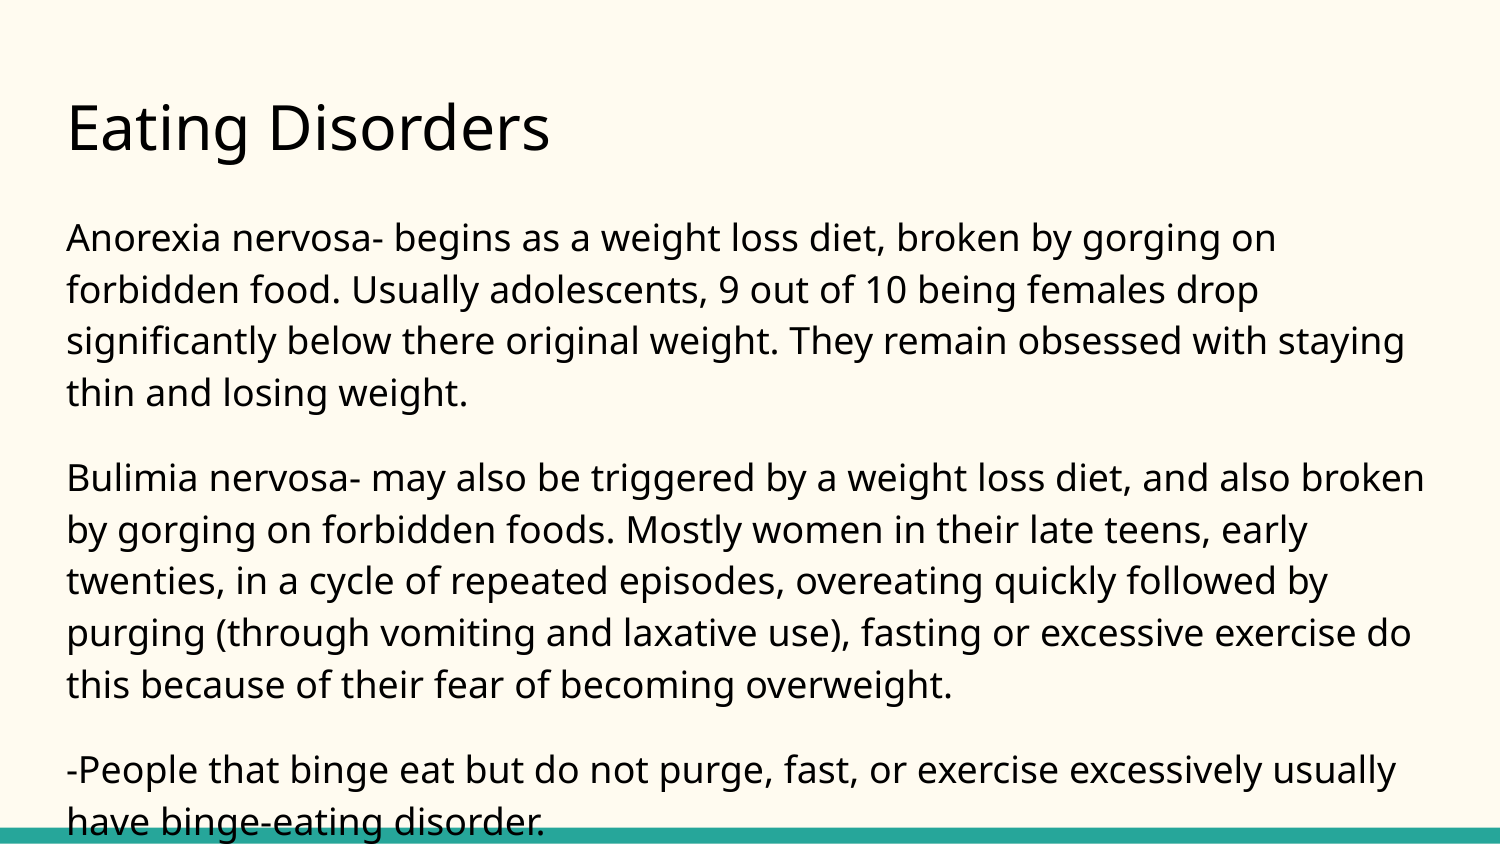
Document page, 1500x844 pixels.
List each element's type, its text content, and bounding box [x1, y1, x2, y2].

title Eating Disorders [51, 72, 1449, 174]
list Anorexia nervosa- begins as a weight loss diet, broken by gorging on forbidden food. Usually adolescents, 9 out of 10 being females drop significantly below there original weight. They remain obsessed with staying thin and losing weight. Bulimia nervosa- may also be triggered by a weight loss diet, and also broken by gorging on forbidden foods. Mostly women in their late teens, early twenties, in a cycle of repeated episodes, overeating quickly followed by purging (through vomiting and laxative use), fasting or excessive exercise do this because of their fear of becoming overweight. -People that binge eat but do not purge, fast, or exercise excessively usually have binge-eating disorder. [51, 192, 1449, 750]
